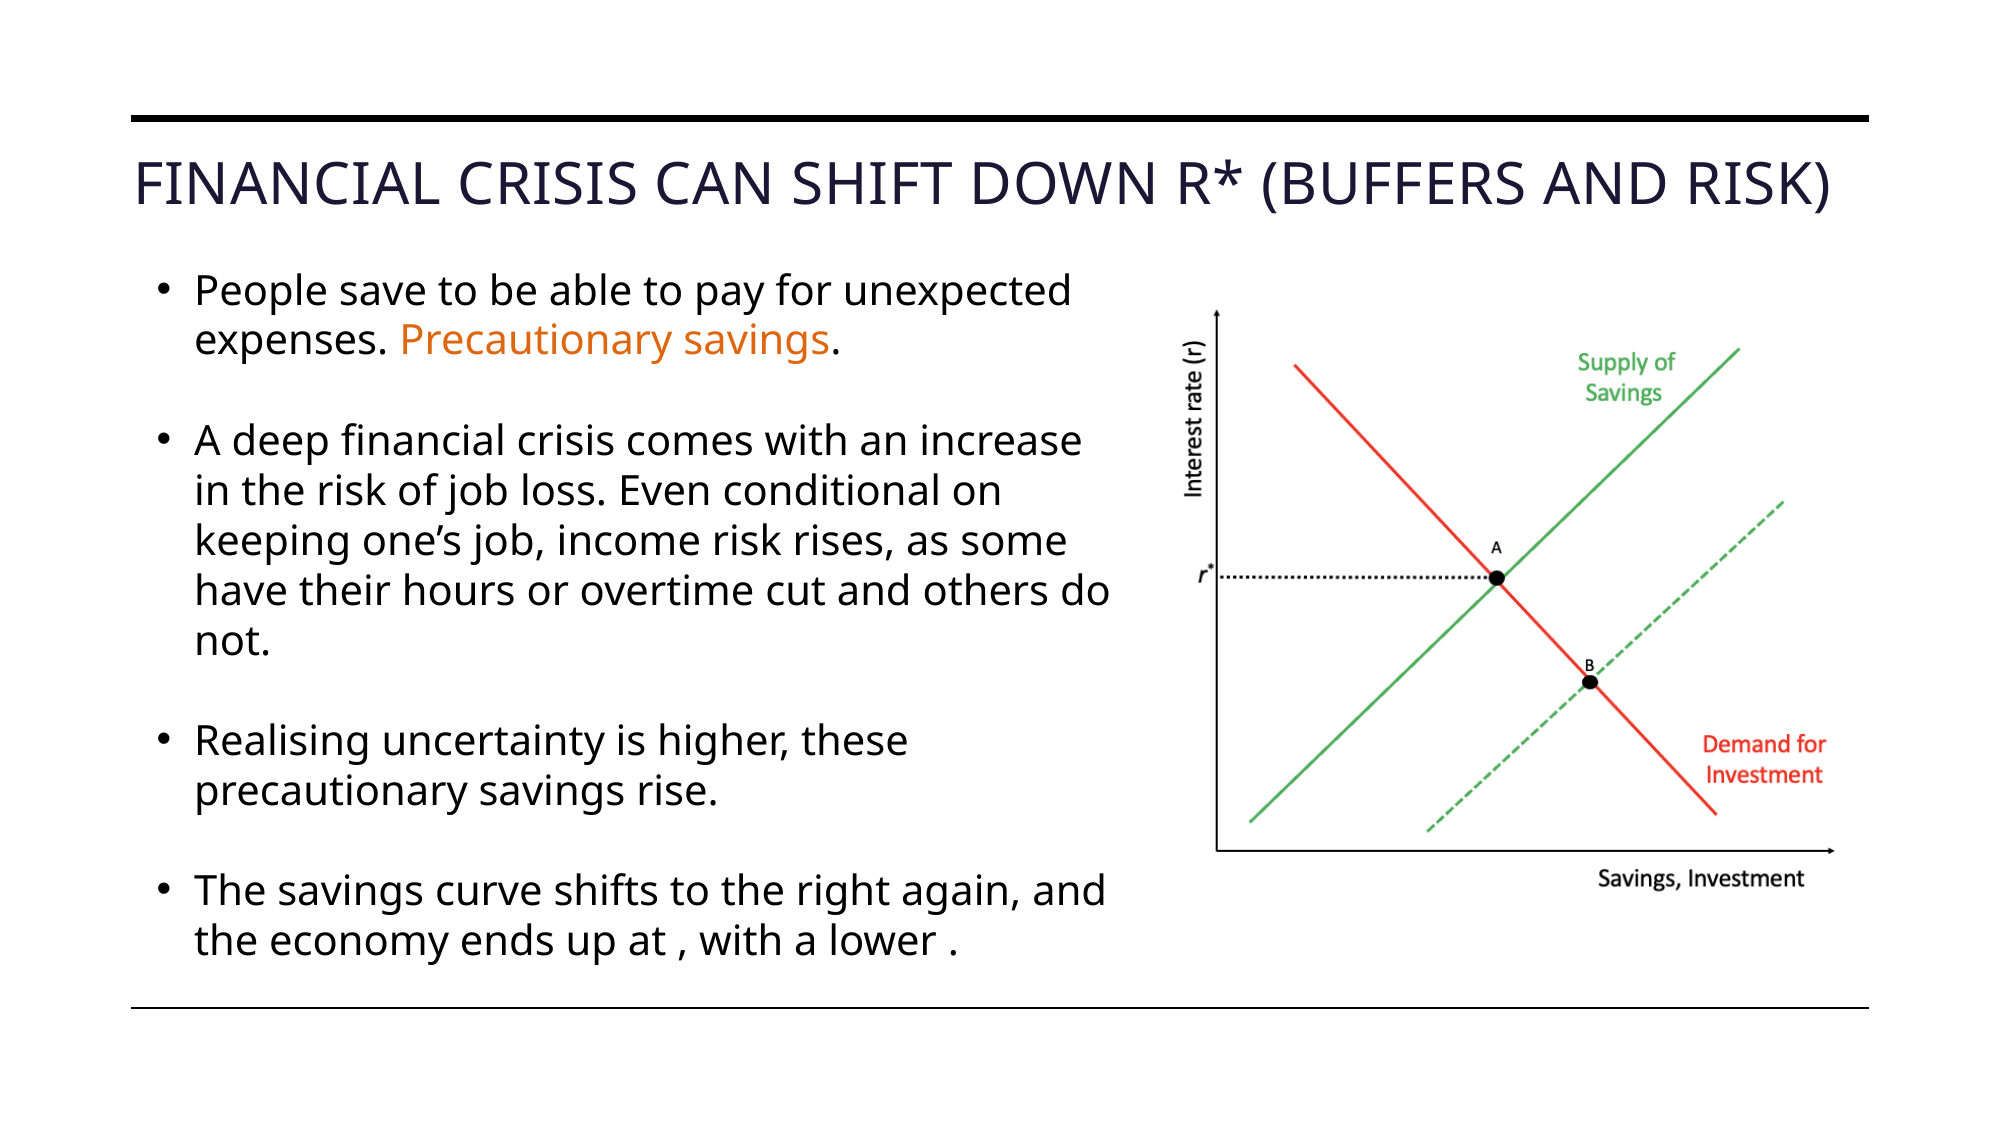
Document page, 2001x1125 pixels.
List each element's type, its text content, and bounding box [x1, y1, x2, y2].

title Financial crisis can shift down r* (buffers and risk) [118, 138, 1875, 240]
picture [1167, 282, 1859, 922]
